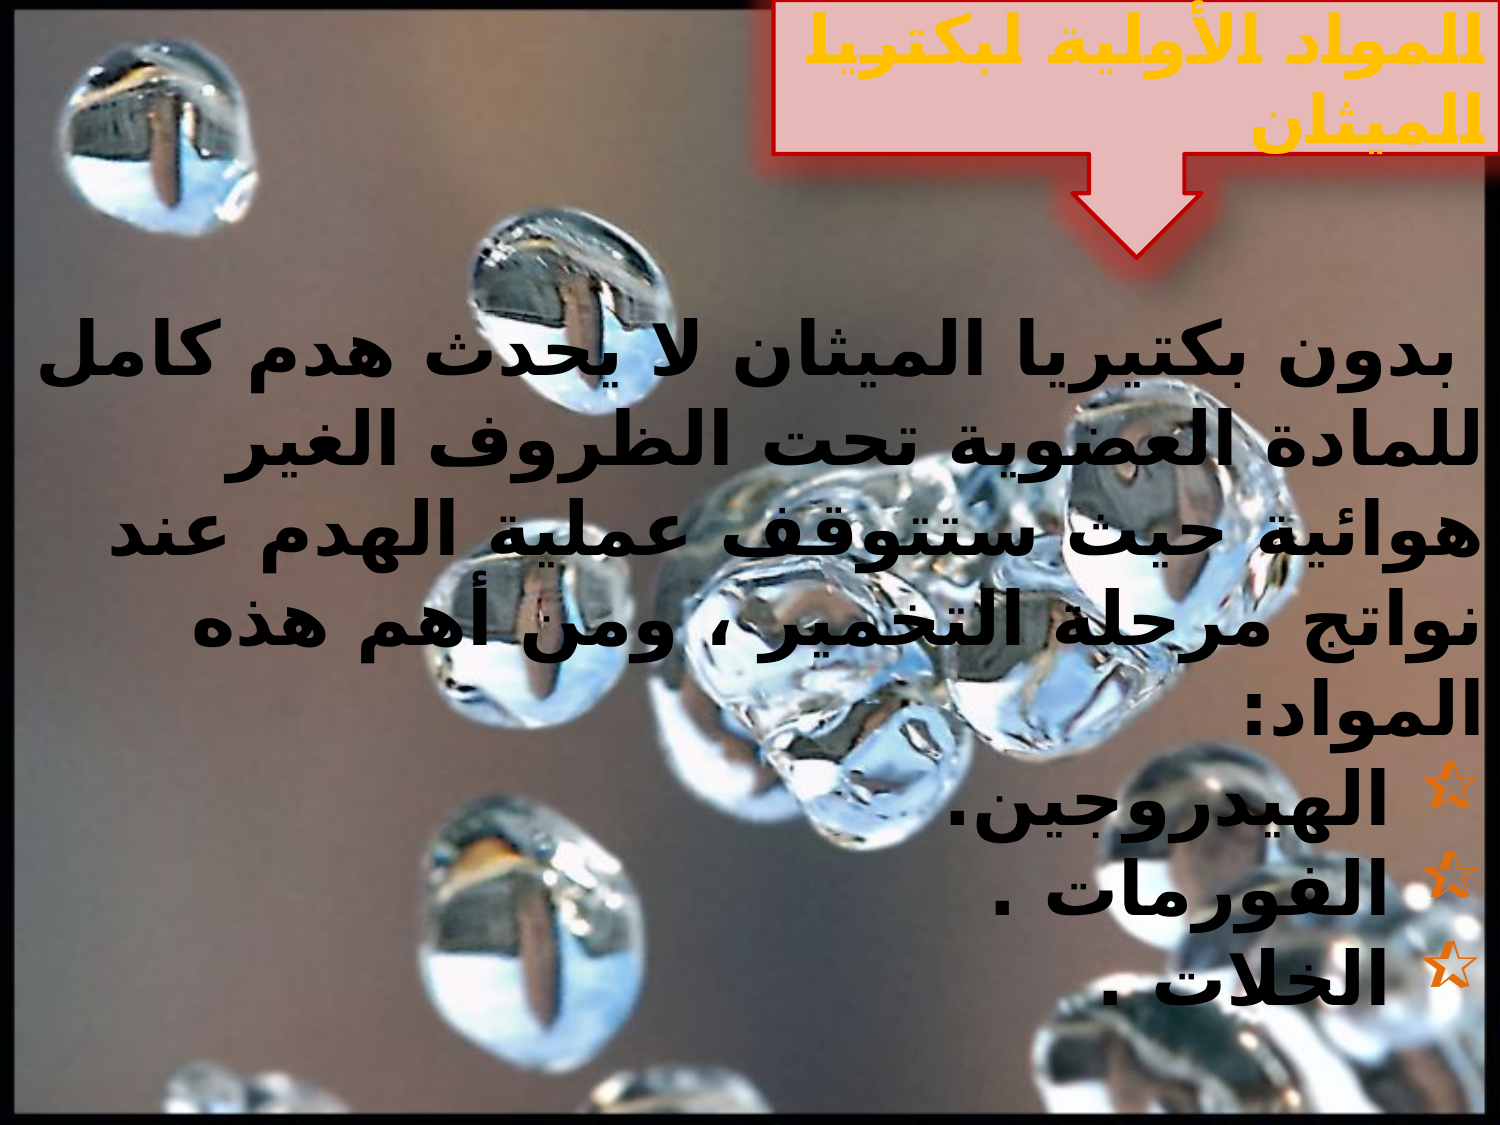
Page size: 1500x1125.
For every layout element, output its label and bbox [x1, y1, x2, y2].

list [0, 0, 1500, 1125]
